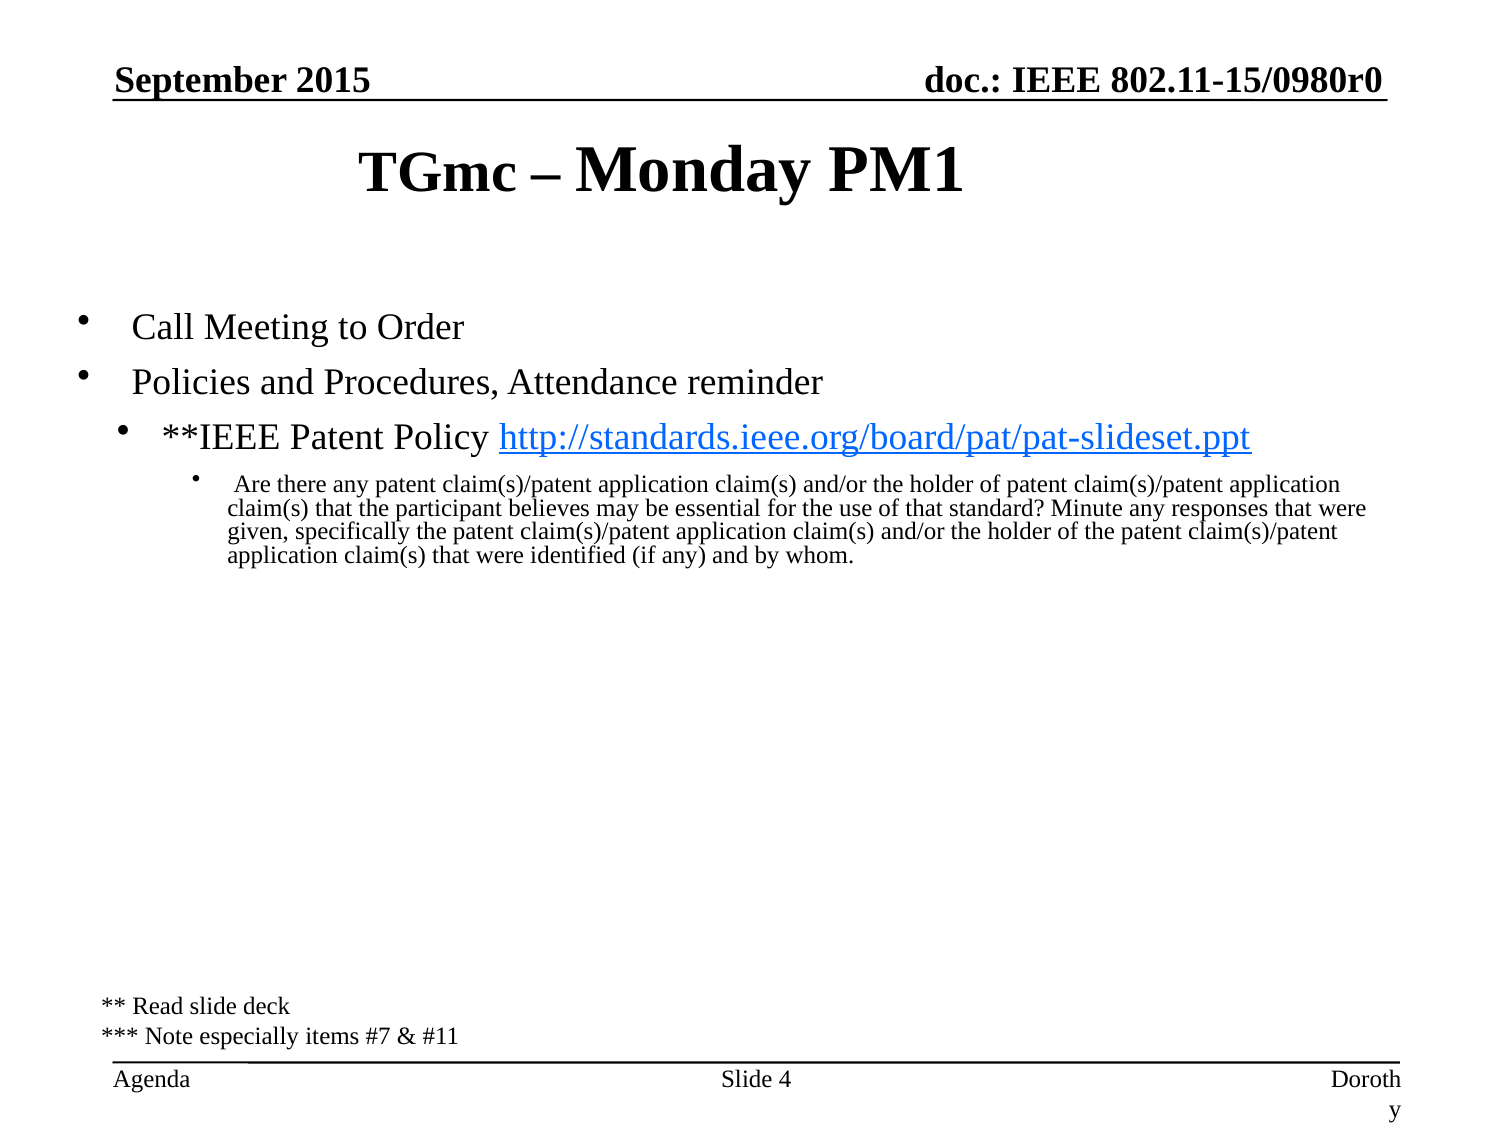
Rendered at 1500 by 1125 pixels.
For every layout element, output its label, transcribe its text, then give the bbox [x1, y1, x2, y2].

title TGmc – Monday PM1 [24, 99, 1300, 275]
footer Dorothy Stanley, HP-Aruba Networks [1325, 1062, 1402, 1093]
text_box Call Meeting to Order Policies and Procedures, Attendance reminder **IEEE Patent Policy http://standards.ieee.org/board/pat/pat-slideset.ppt Are there any patent claim(s)/patent application claim(s) and/or the holder of patent claim(s)/patent application claim(s) that the participant believes may be essential for the use of that standard? Minute any responses that were given, specifically the patent claim(s)/patent application claim(s) and/or the holder of the patent claim(s)/patent application claim(s) that were identified (if any) and by whom. [62, 303, 1388, 577]
text_box ** Read slide deck *** Note especially items #7 & #11 [86, 982, 475, 1088]
slide_number Slide 4 [712, 1062, 800, 1093]
text_box [62, 137, 1450, 1050]
text_box [112, 0, 1388, 137]
